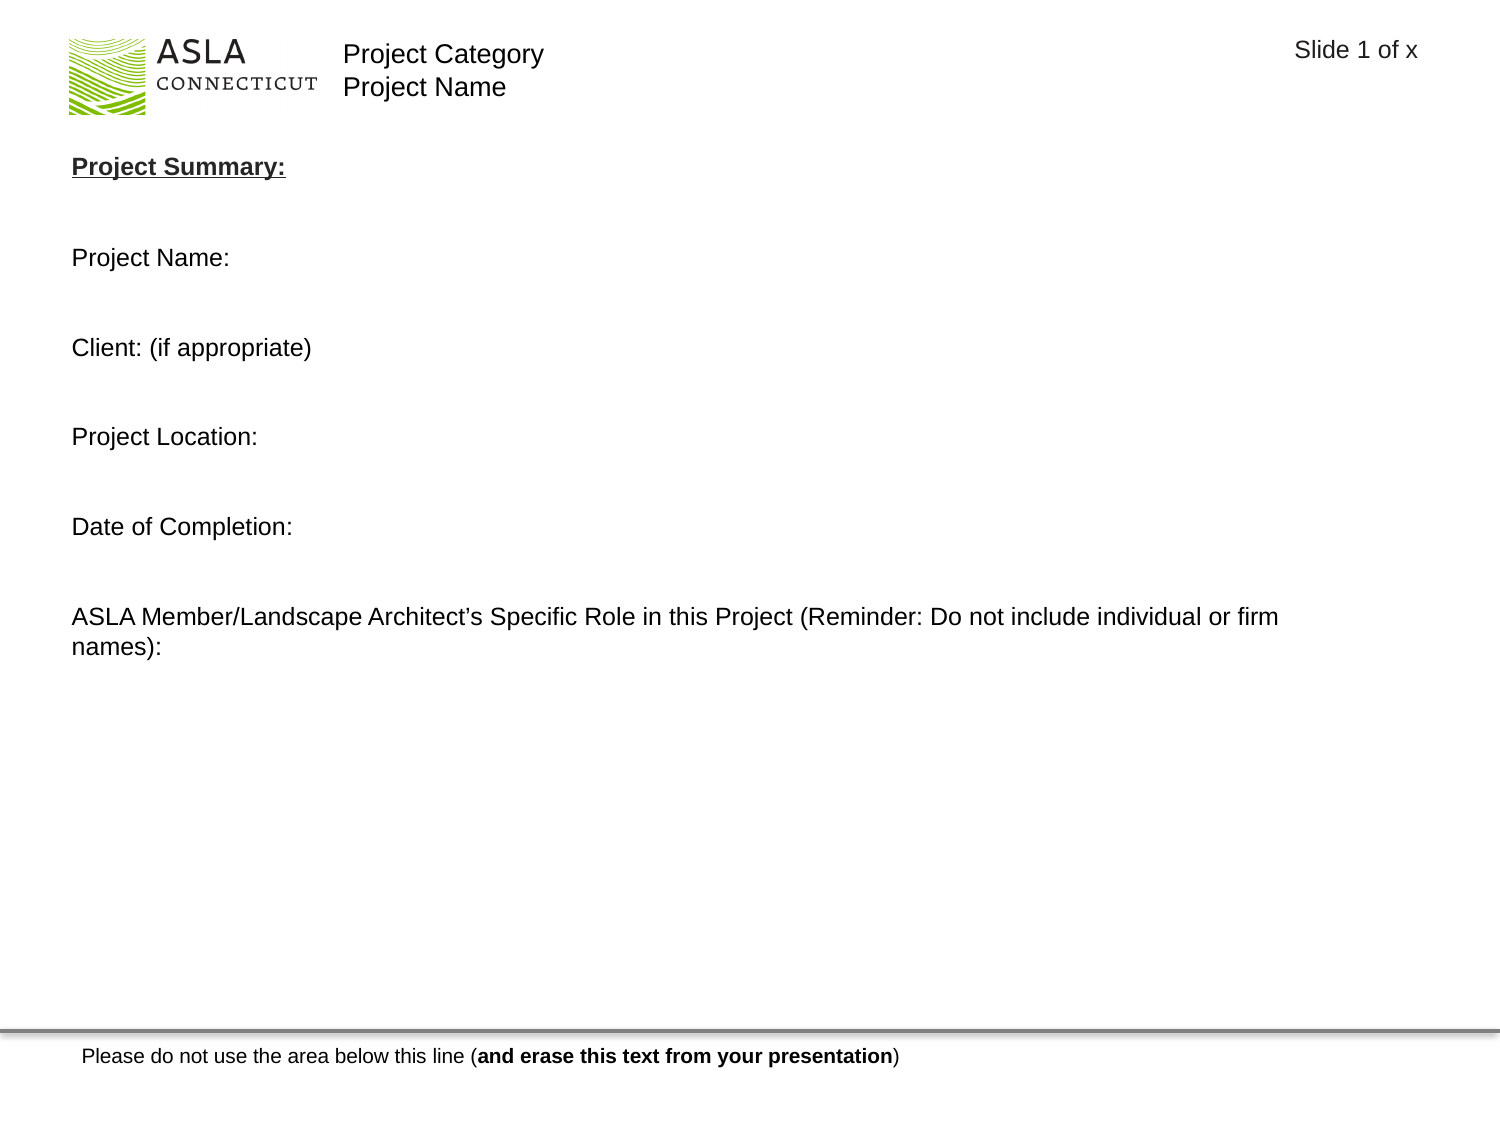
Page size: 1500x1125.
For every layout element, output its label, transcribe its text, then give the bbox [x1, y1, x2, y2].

text_box Project Summary: Project Name: Client: (if appropriate) Project Location: Date of Completion: ASLA Member/Landscape Architect’s Specific Role in this Project (Reminder: Do not include individual or firm names): [56, 146, 1381, 668]
picture [69, 38, 317, 116]
text_box Slide 1 of x [1275, 25, 1431, 73]
text_box Please do not use the area below this line (and erase this text from your presentation) [66, 1039, 915, 1075]
text_box Project Category Project Name [328, 38, 966, 101]
